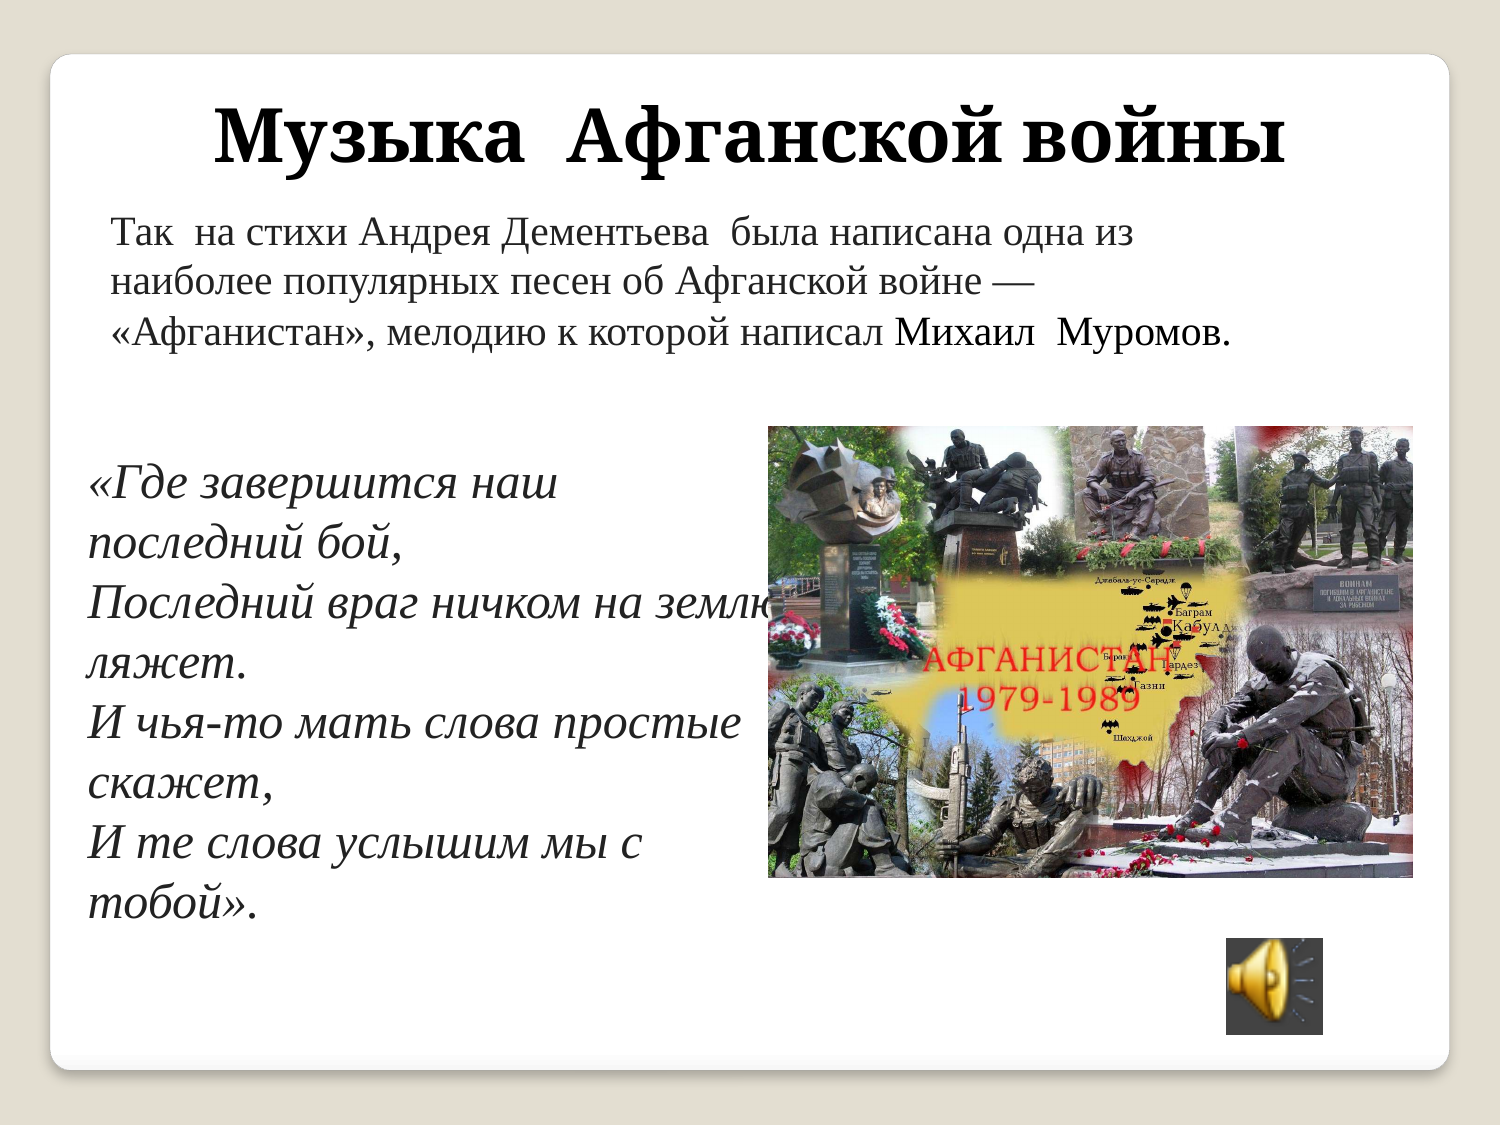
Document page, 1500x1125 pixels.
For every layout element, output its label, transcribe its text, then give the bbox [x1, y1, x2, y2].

picture [768, 426, 1413, 879]
picture [1225, 936, 1325, 1036]
text_box Так на стихи Андрея Дементьева была написана одна из наиболее популярных песен об Афганской войне — «Афганистан», мелодию к которой написал Михаил Муромов. [95, 195, 1300, 411]
text_box Музыка Афганской войны [198, 79, 1302, 185]
text_box «Где завершится наш последний бой, Последний враг ничком на землю ляжет. И чья-то мать слова простые скажет, И те слова услышим мы с тобой». [72, 440, 801, 936]
